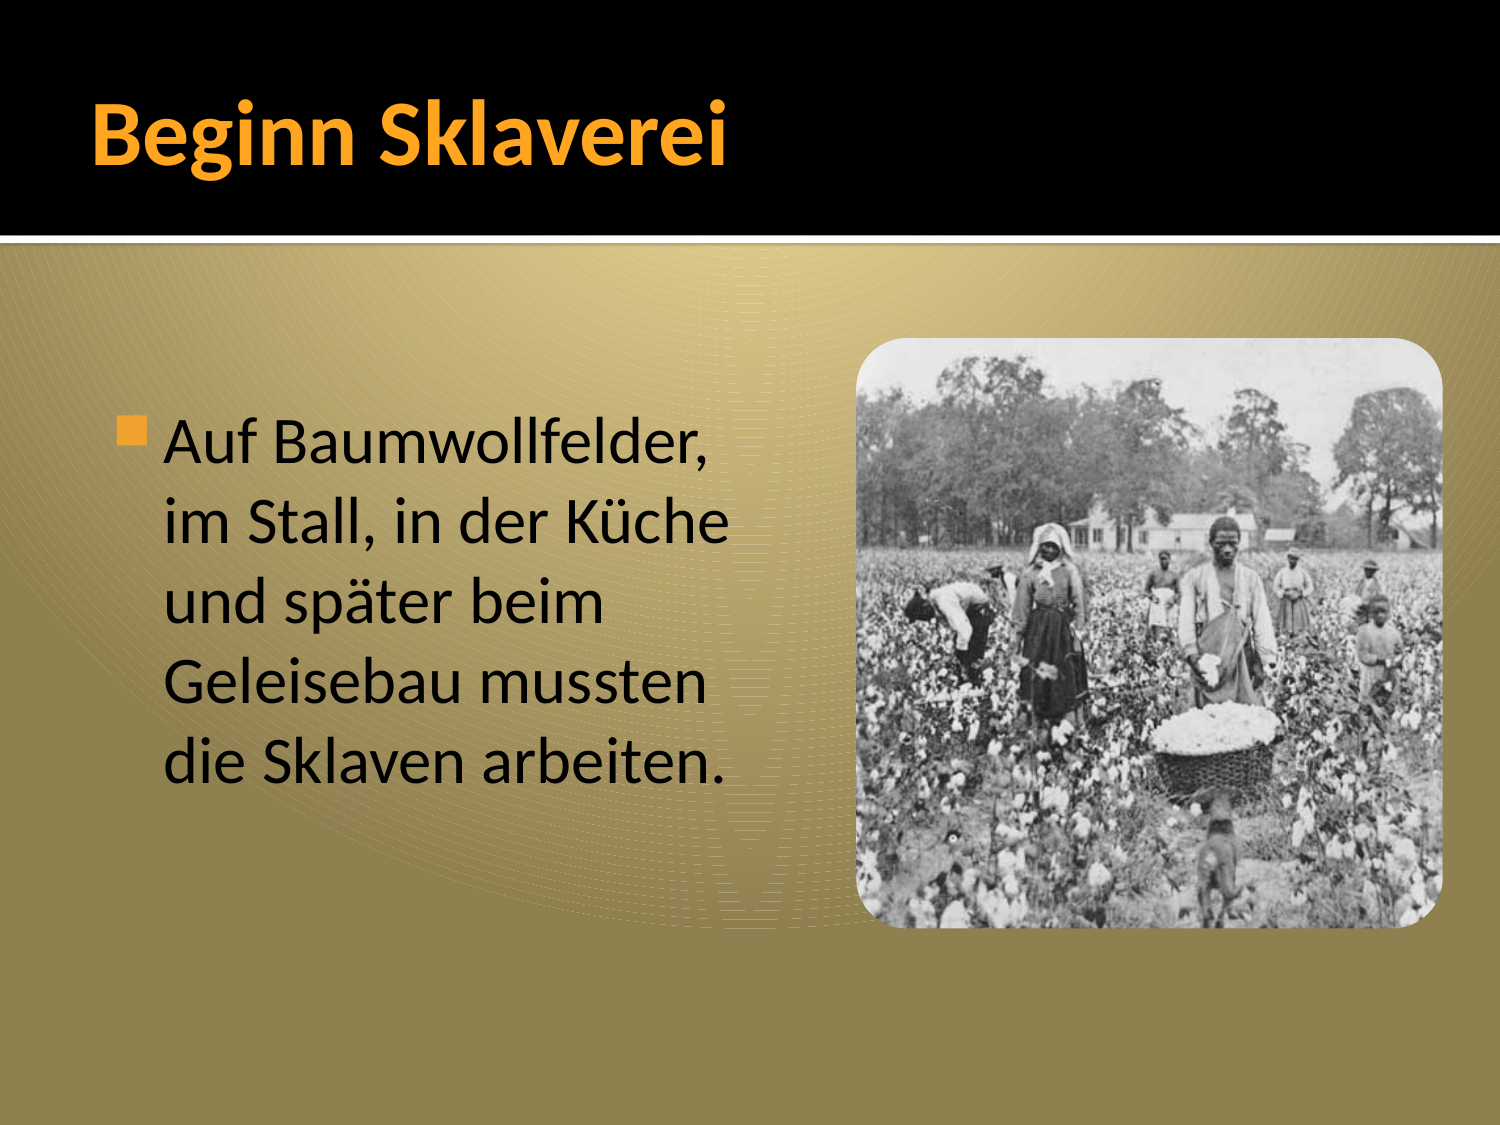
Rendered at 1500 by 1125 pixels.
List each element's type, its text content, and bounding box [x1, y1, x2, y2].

list Auf Baumwollfelder, im Stall, in der Küche und später beim Geleisebau mussten die Sklaven arbeiten. [76, 326, 786, 941]
picture [856, 338, 1443, 929]
title Beginn Sklaverei [75, 24, 1425, 231]
